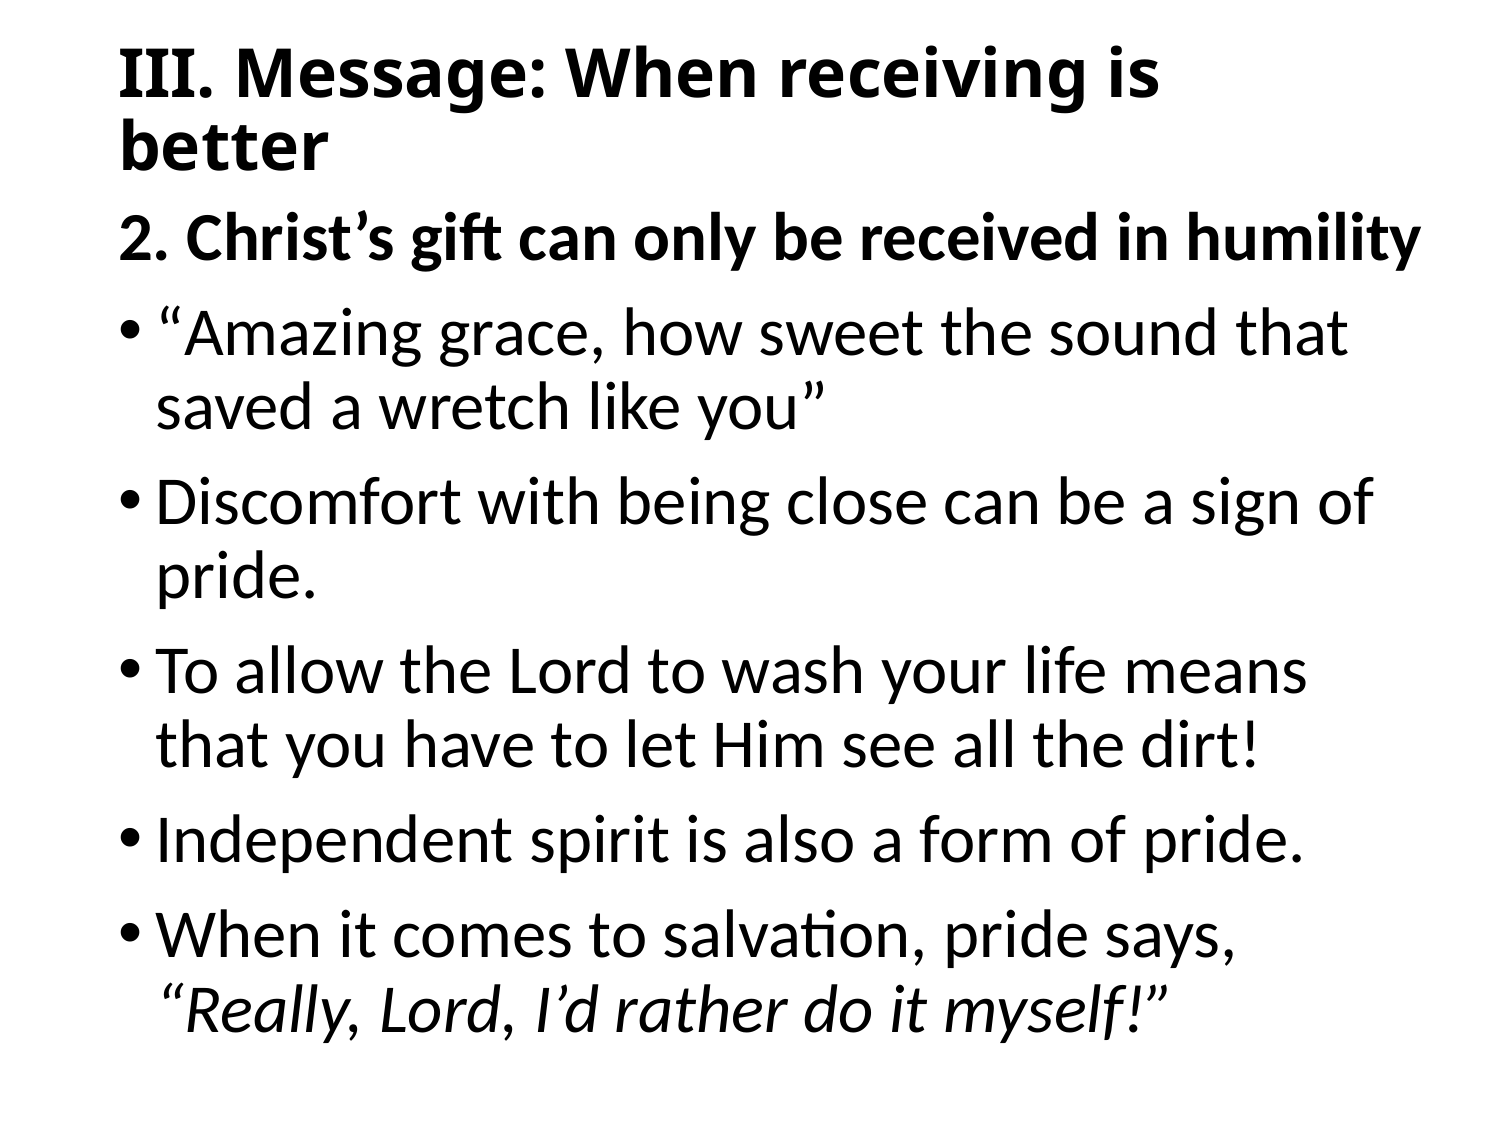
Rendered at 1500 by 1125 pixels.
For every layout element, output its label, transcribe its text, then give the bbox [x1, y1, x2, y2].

list 2. Christ’s gift can only be received in humility “Amazing grace, how sweet the sound that saved a wretch like you” Discomfort with being close can be a sign of pride. To allow the Lord to wash your life means that you have to let Him see all the dirt! Independent spirit is also a form of pride. When it comes to salvation, pride says, “Really, Lord, I’d rather do it myself!” [103, 193, 1452, 813]
title III. Message: When receiving is better [103, 30, 1397, 193]
